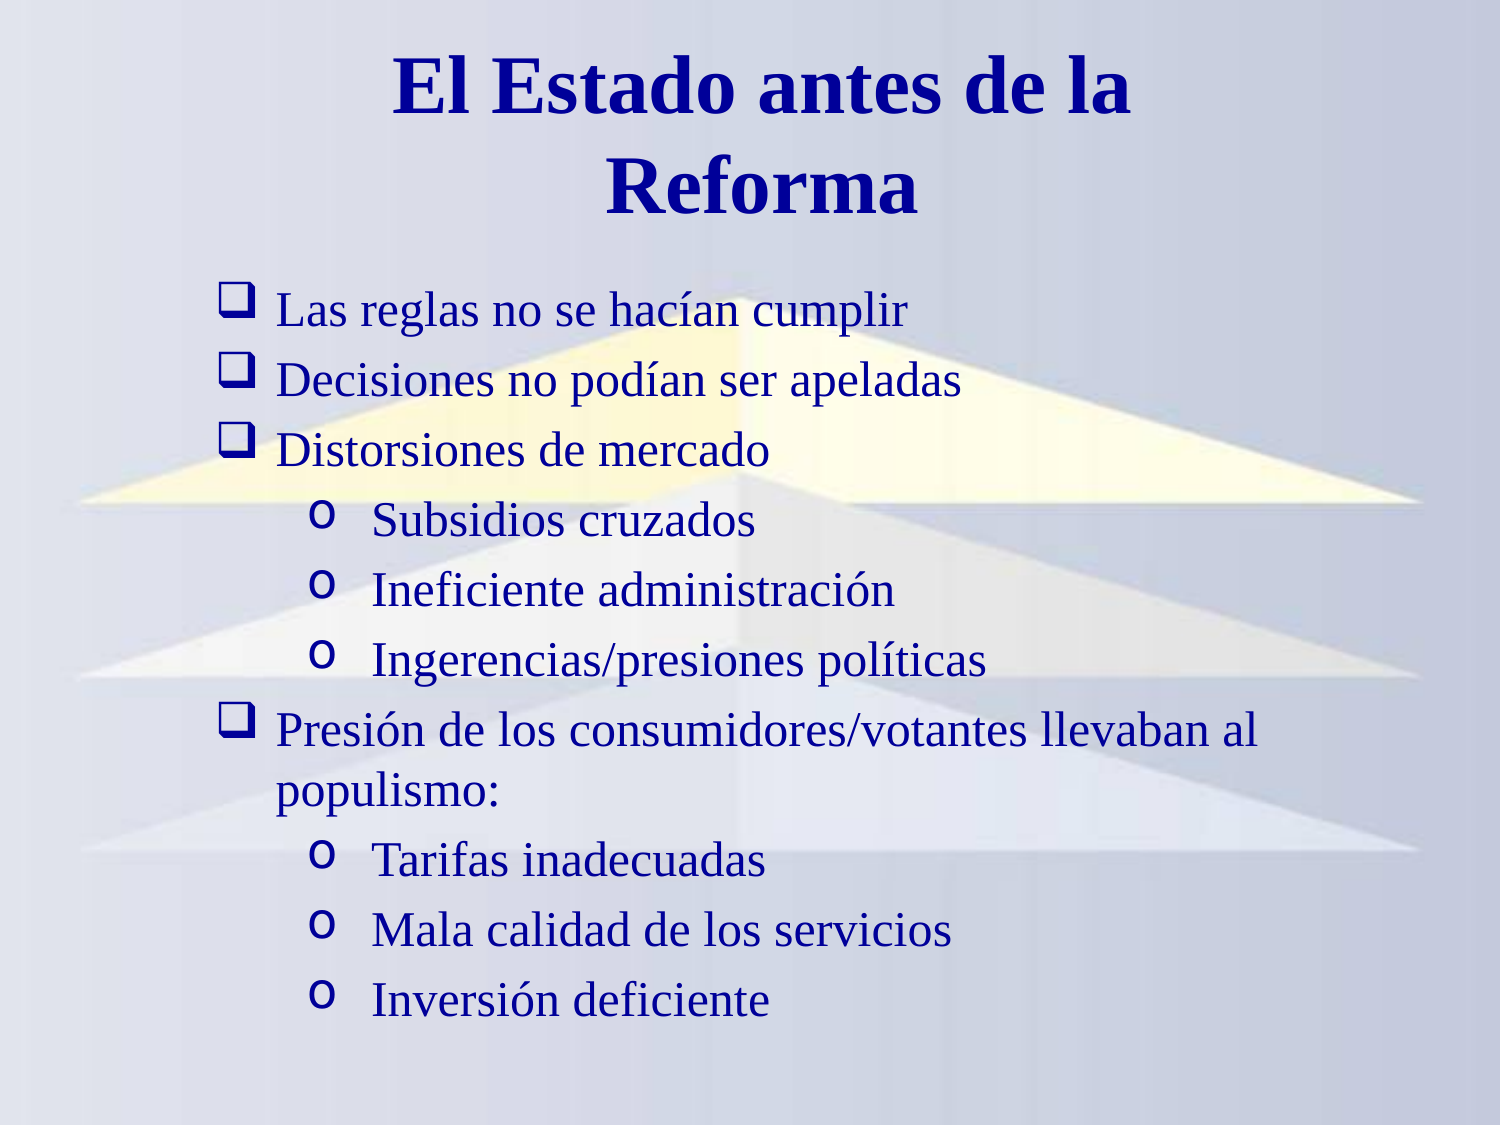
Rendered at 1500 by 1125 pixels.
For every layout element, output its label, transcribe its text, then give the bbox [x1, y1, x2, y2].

text_box El Estado antes de la Reforma [337, 112, 1188, 238]
text_box Las reglas no se hacían cumplir Decisiones no podían ser apeladas Distorsiones de mercado Subsidios cruzados Ineficiente administración Ingerencias/presiones políticas Presión de los consumidores/votantes llevaban al populismo: Tarifas inadecuadas Mala calidad de los servicios Inversión deficiente [199, 269, 1325, 1034]
picture [0, 0, 1500, 1125]
